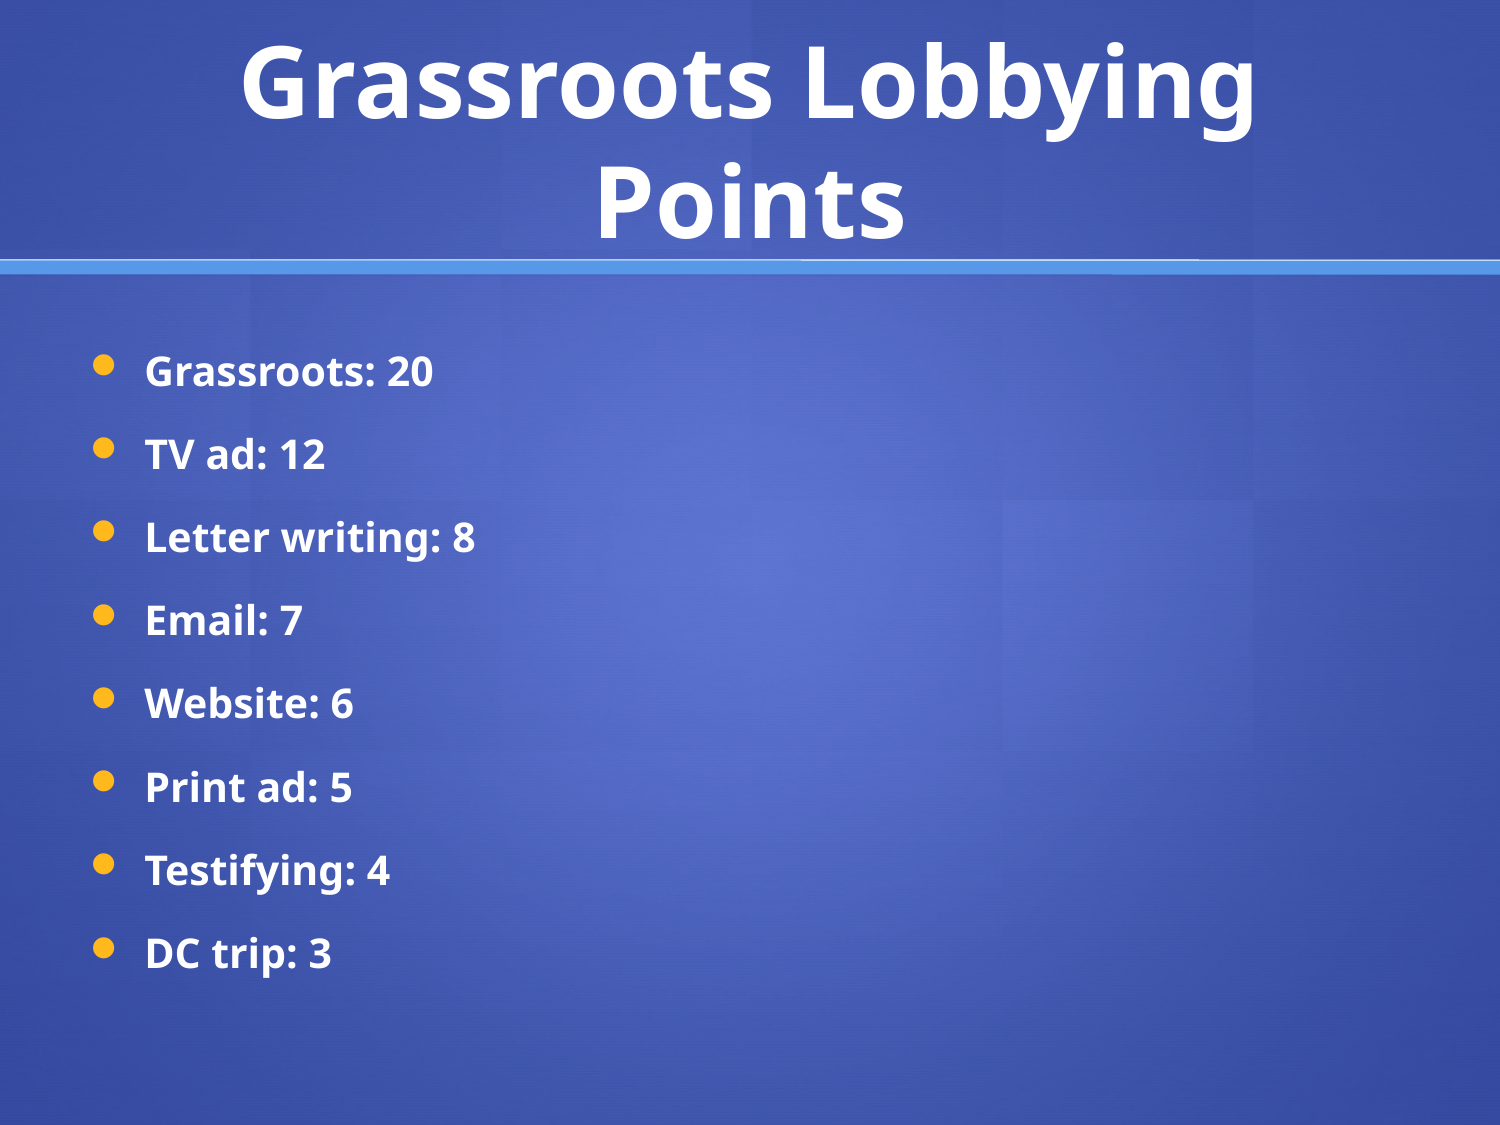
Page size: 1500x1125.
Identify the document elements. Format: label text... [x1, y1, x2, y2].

list Grassroots: 20 TV ad: 12 Letter writing: 8 Email: 7 Website: 6 Print ad: 5 Testifying: 4 DC trip: 3 [75, 337, 1425, 988]
title Grassroots Lobbying Points [75, 45, 1425, 233]
